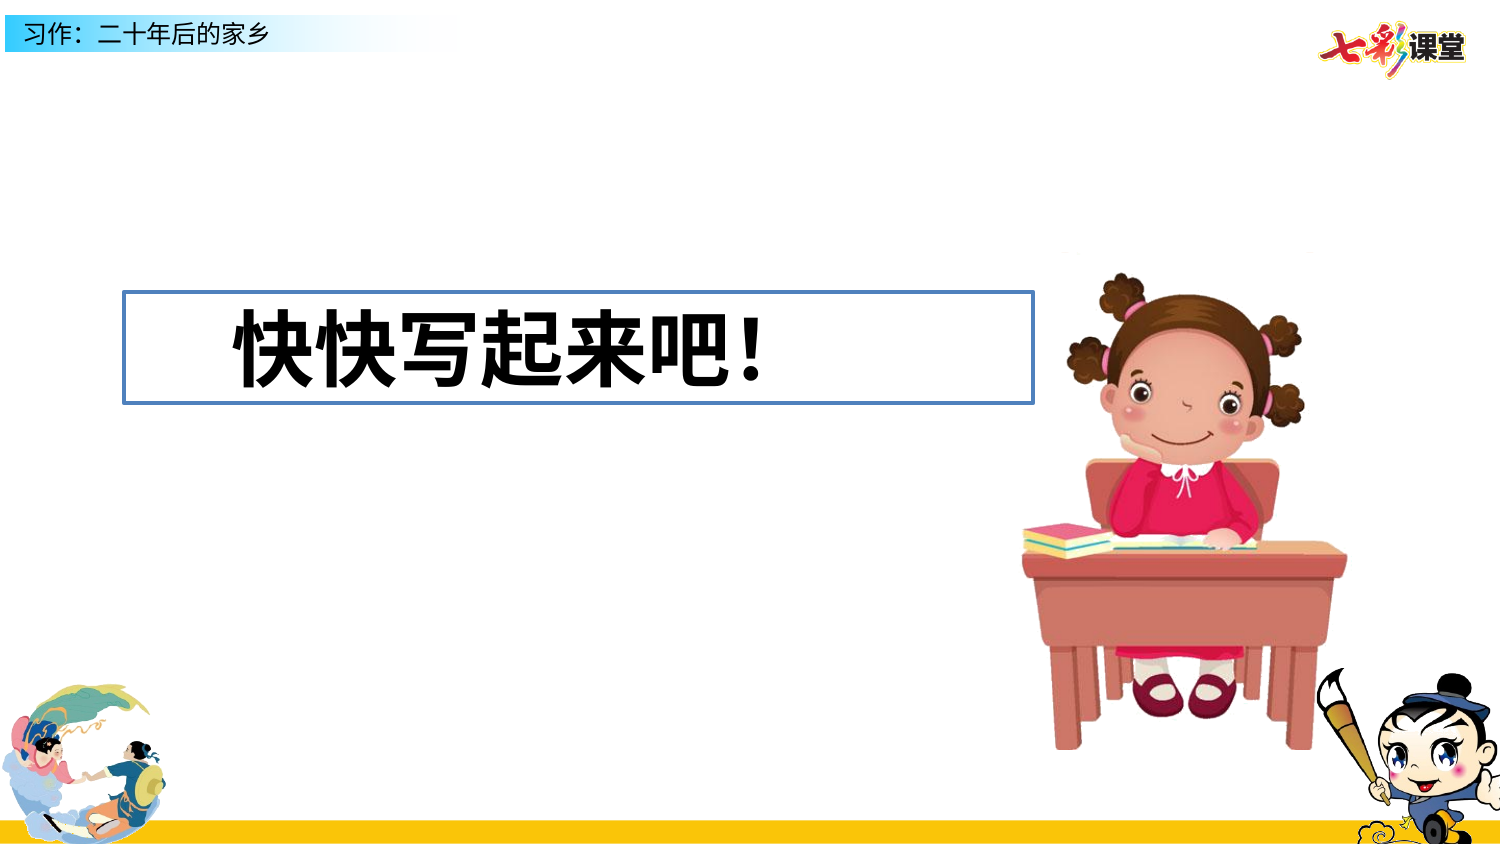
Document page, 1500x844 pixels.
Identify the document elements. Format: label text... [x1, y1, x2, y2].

picture [1316, 20, 1468, 80]
text_box 快快写起来吧！ [122, 290, 1004, 405]
picture [0, 667, 187, 844]
picture [1009, 252, 1500, 844]
